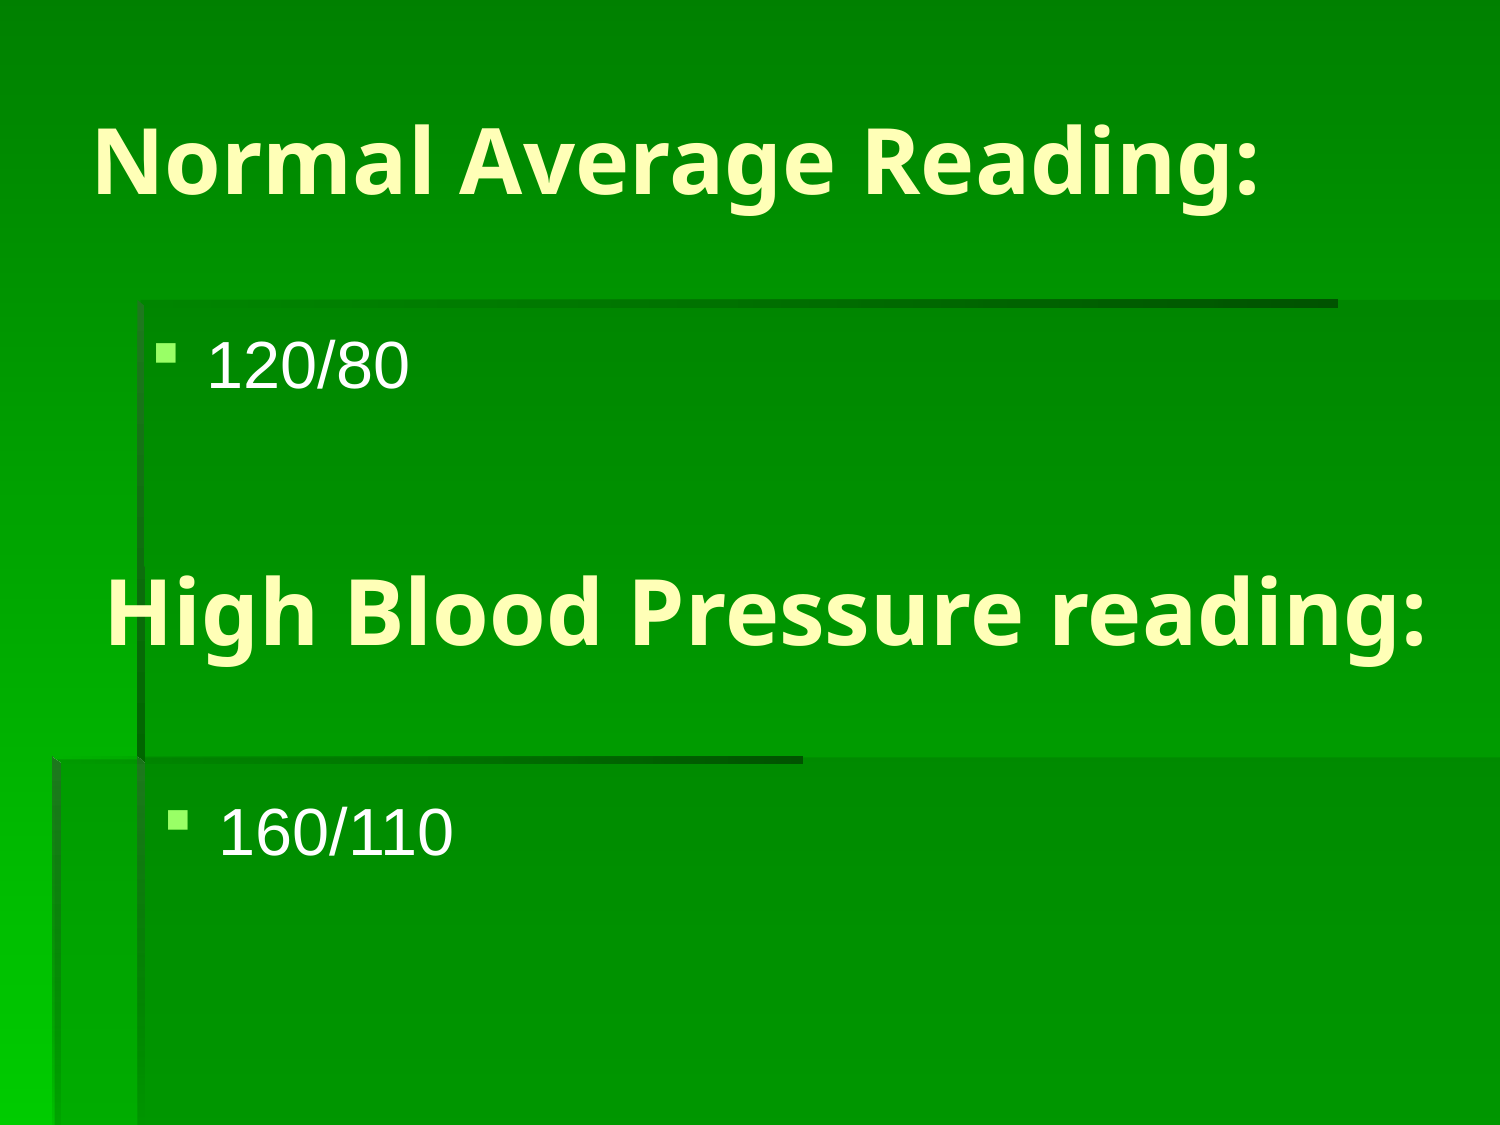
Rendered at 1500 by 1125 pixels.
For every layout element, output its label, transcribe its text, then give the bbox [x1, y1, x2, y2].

text_box High Blood Pressure reading: [88, 491, 1464, 727]
list 120/80 [135, 314, 1450, 491]
list 120/80 [135, 727, 1450, 1003]
title Normal Average Reading: [74, 39, 1451, 276]
text_box 160/110 [147, 781, 1462, 1125]
